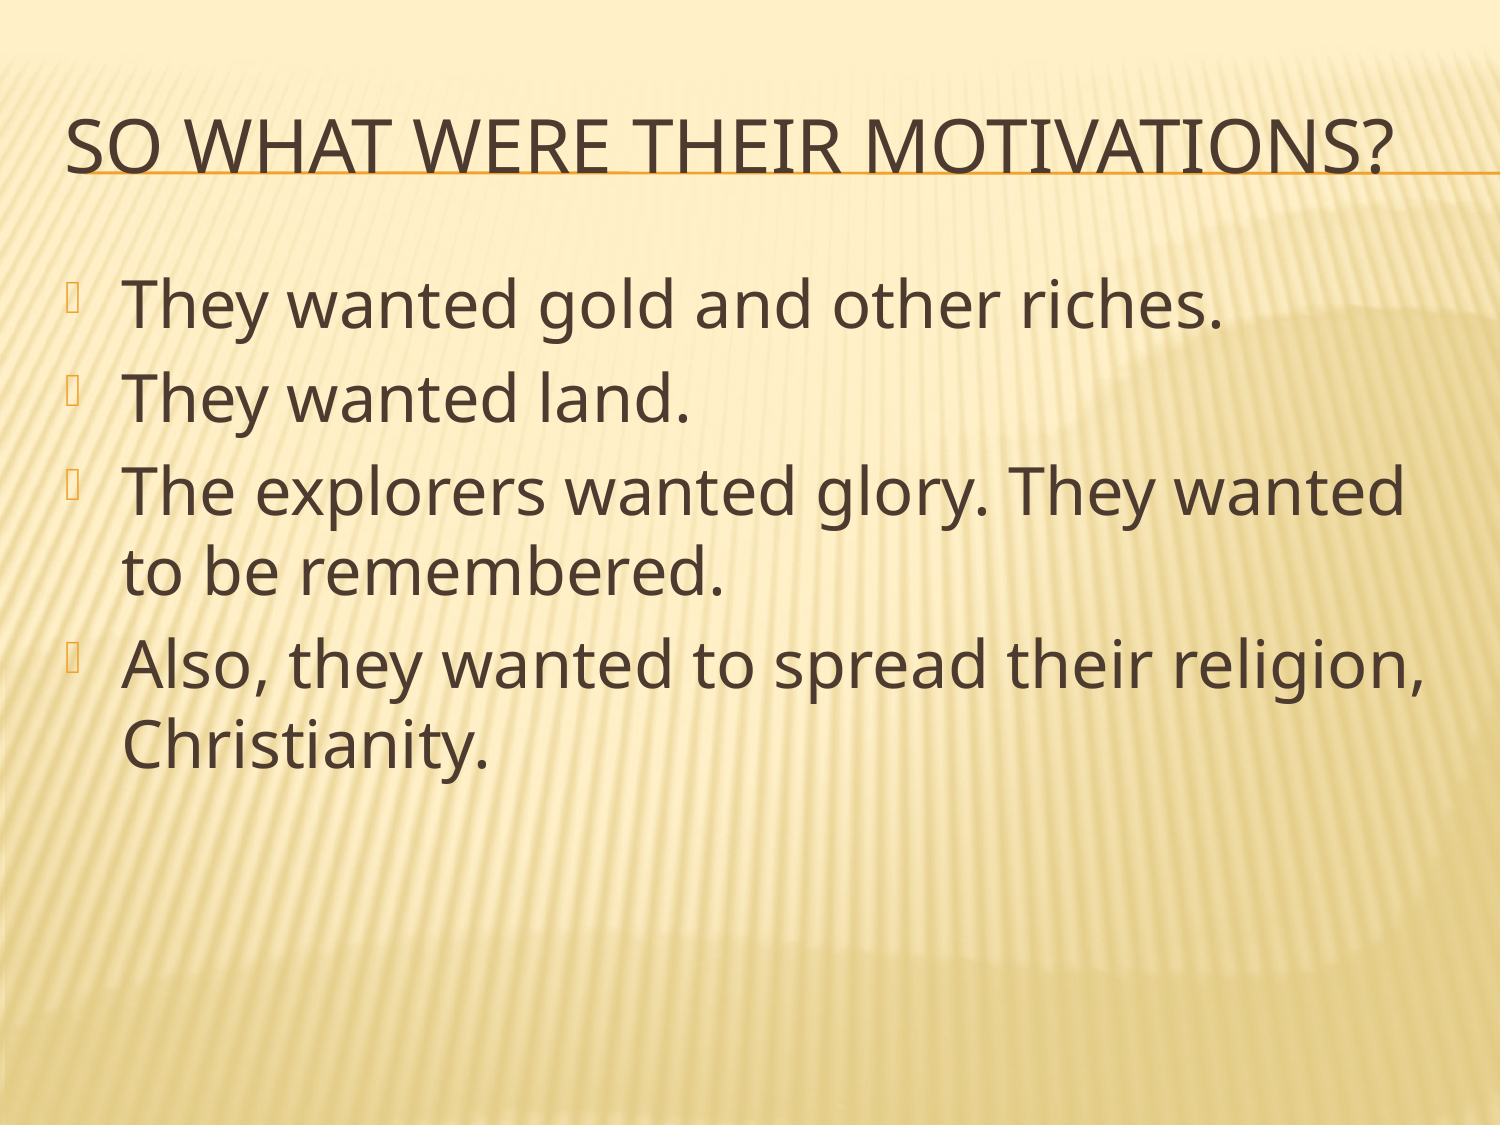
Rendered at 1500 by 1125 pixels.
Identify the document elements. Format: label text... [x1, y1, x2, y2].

list They wanted gold and other riches. They wanted land. The explorers wanted glory. They wanted to be remembered. Also, they wanted to spread their religion, Christianity. [50, 254, 1475, 998]
title So what were their motivations? [50, 75, 1475, 213]
